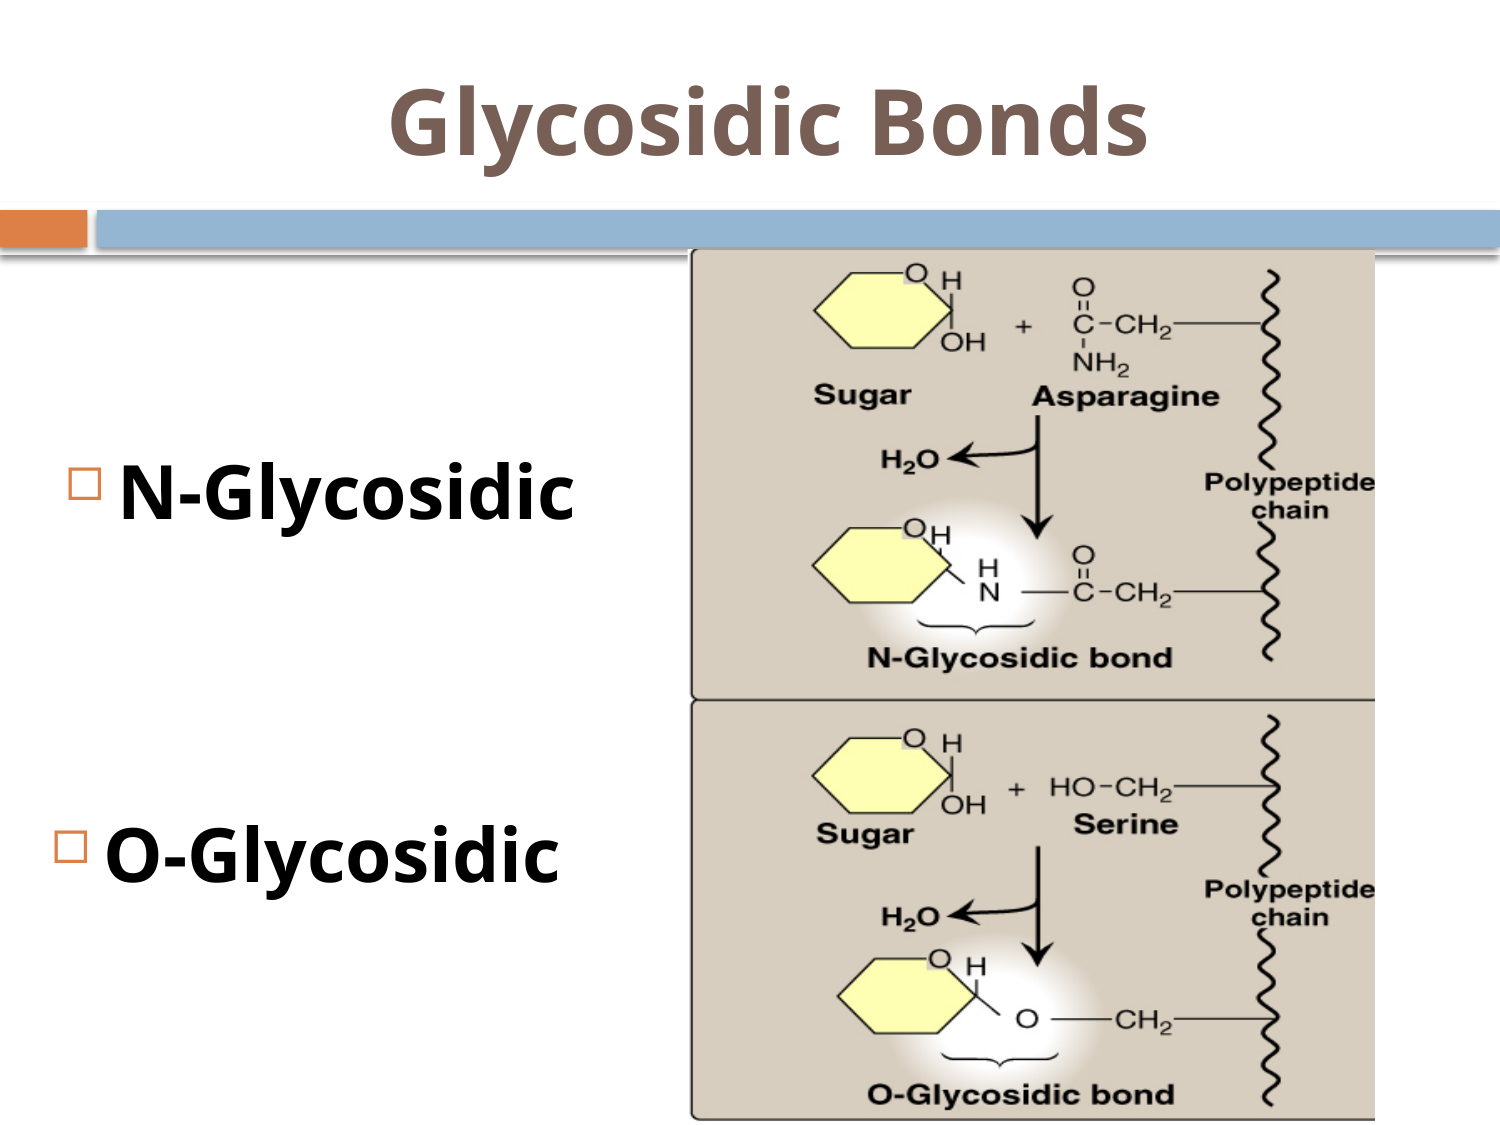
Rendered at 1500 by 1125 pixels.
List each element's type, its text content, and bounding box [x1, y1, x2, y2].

title Glycosidic Bonds [99, 37, 1438, 200]
text_box O-Glycosidic [36, 799, 577, 905]
list N-Glycosidic [50, 437, 681, 1011]
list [687, 249, 1376, 1125]
